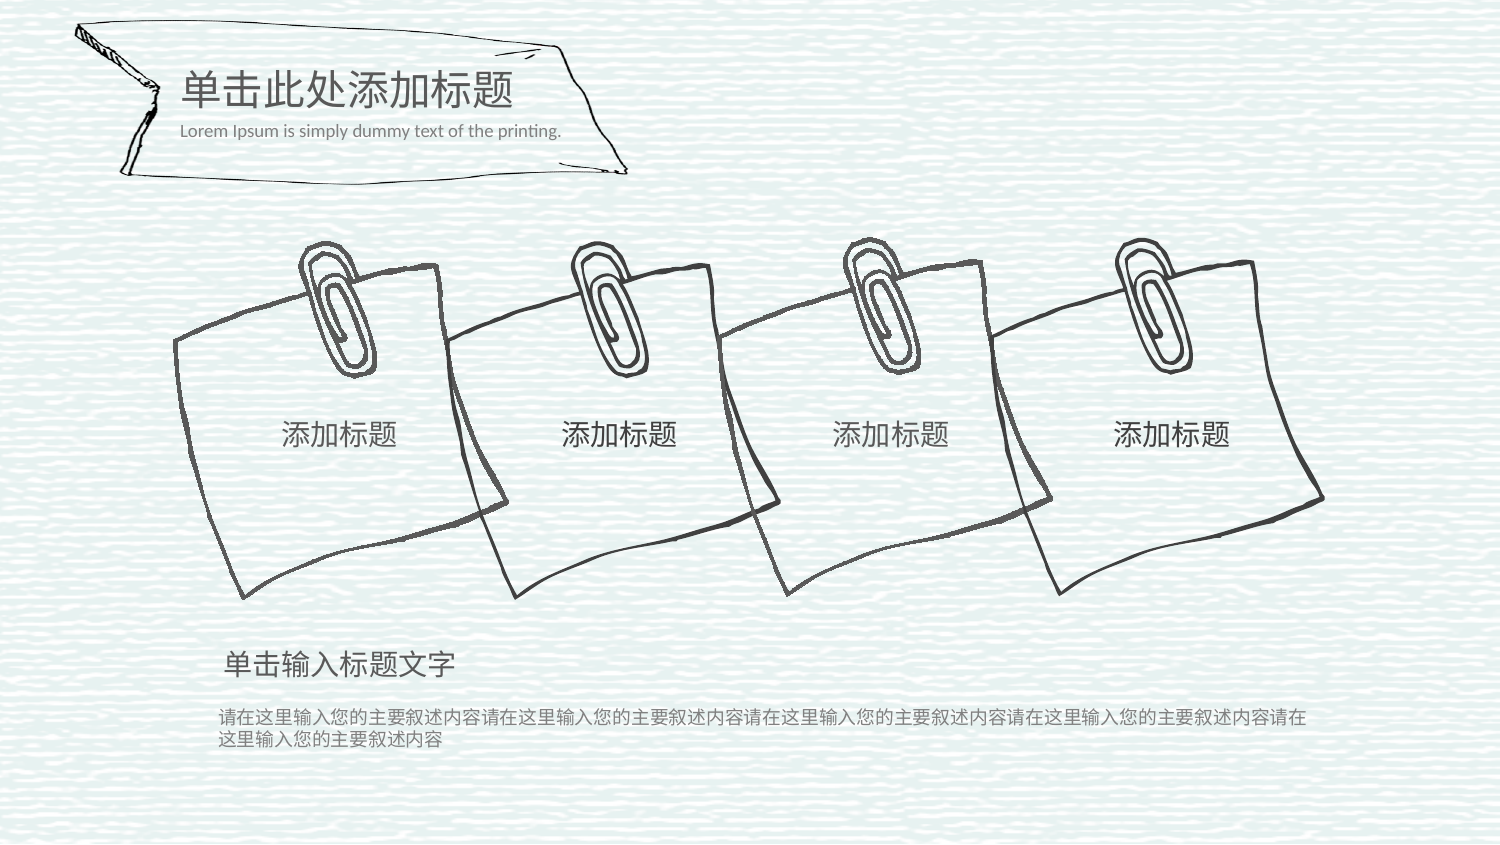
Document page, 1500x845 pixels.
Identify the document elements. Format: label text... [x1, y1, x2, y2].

text_box [717, 237, 1023, 597]
text_box [451, 360, 509, 515]
text_box [173, 241, 479, 600]
picture [49, 0, 651, 254]
text_box 添加标题 [821, 411, 987, 458]
text_box 添加标题 [1101, 411, 1268, 458]
text_box 单击输入标题文字 [211, 640, 613, 687]
text_box [723, 360, 781, 515]
text_box 请在这里输入您的主要叙述内容请在这里输入您的主要叙述内容请在这里输入您的主要叙述内容请在这里输入您的主要叙述内容请在这里输入您的主要叙述内容 [218, 705, 1317, 774]
text_box [445, 241, 753, 600]
picture [588, 246, 613, 253]
text_box 添加标题 [269, 411, 436, 458]
text_box 添加标题 [549, 411, 716, 458]
text_box [989, 237, 1325, 597]
text_box [995, 356, 1053, 512]
